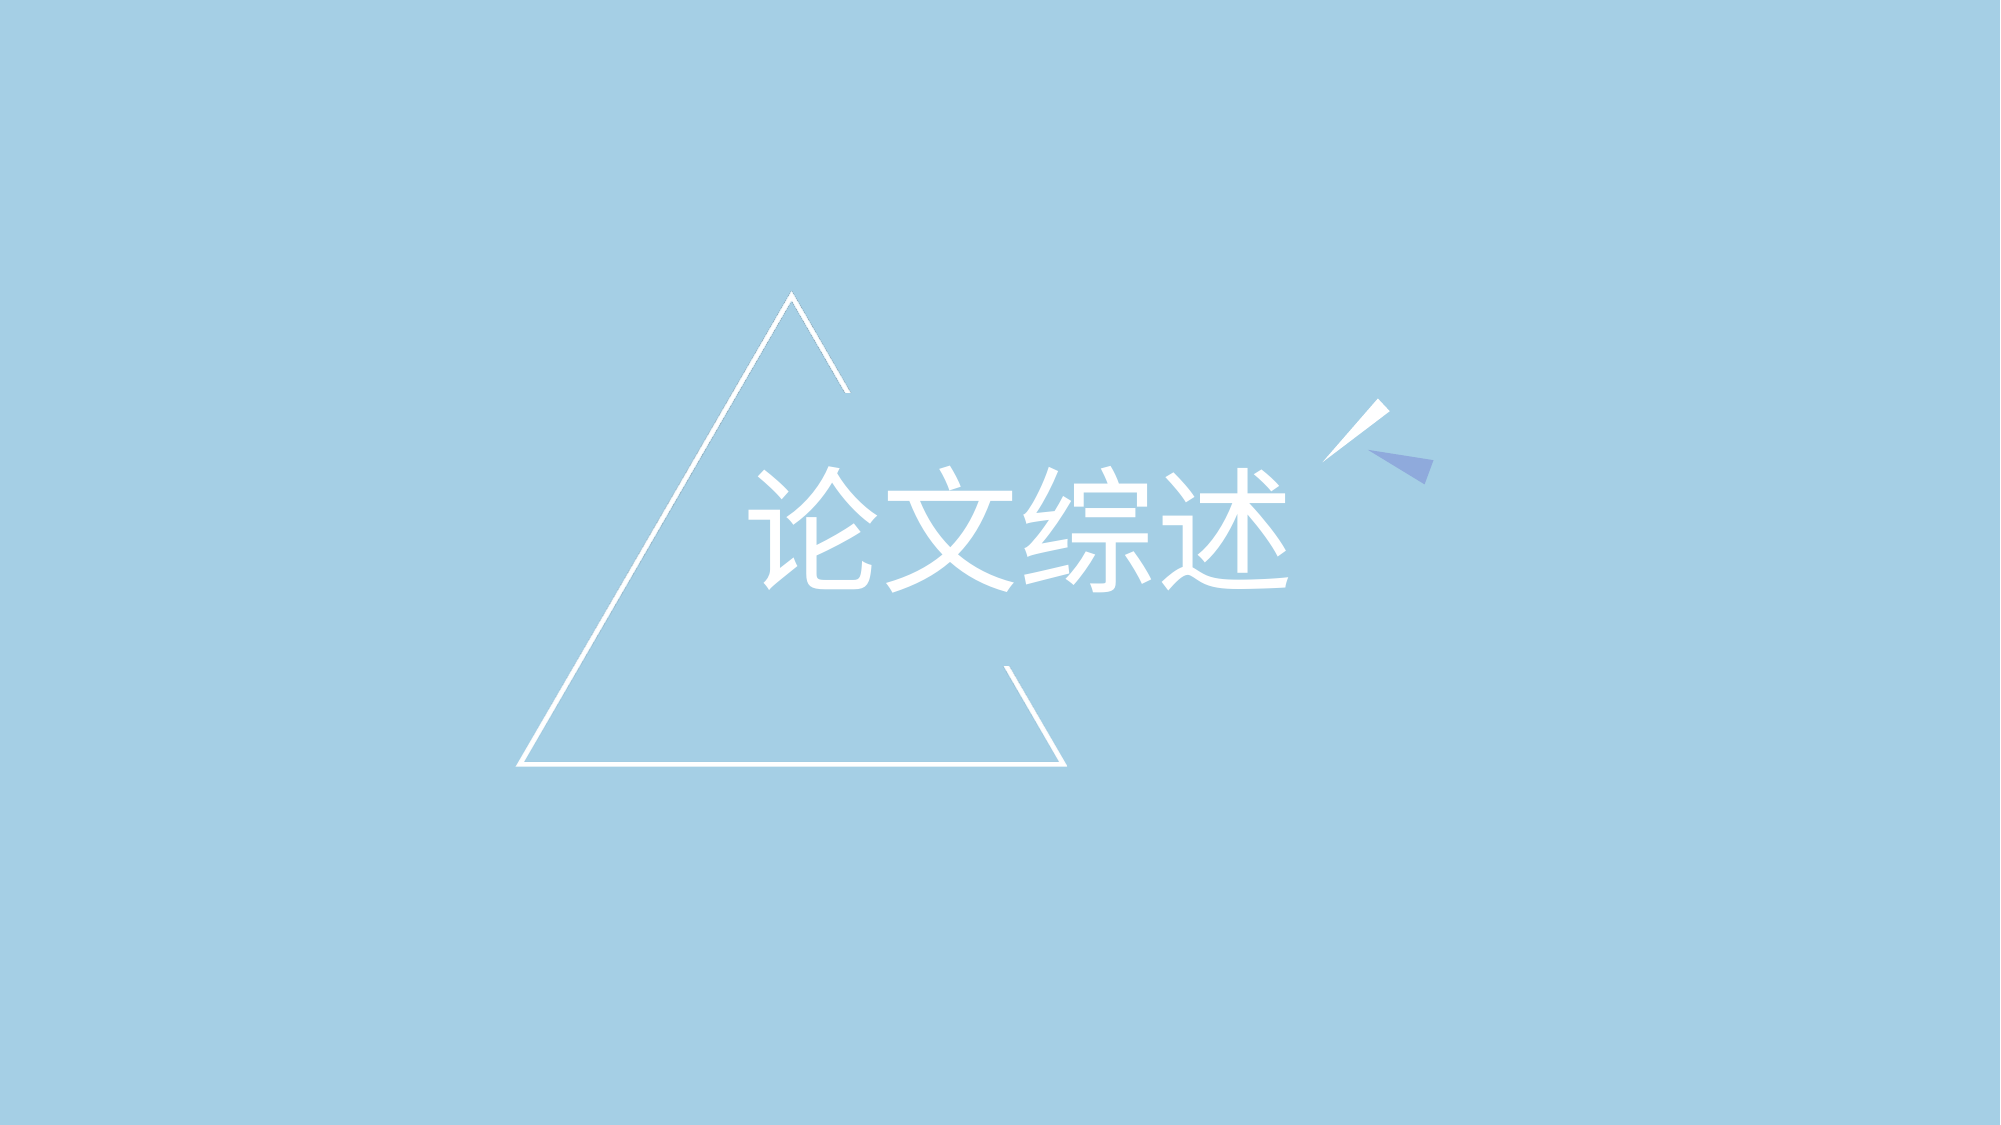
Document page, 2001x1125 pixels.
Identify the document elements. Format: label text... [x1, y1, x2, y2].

text_box [1367, 448, 1435, 486]
picture [514, 290, 1068, 767]
text_box 论文综述 [1067, 437, 1777, 618]
text_box [1321, 396, 1392, 464]
